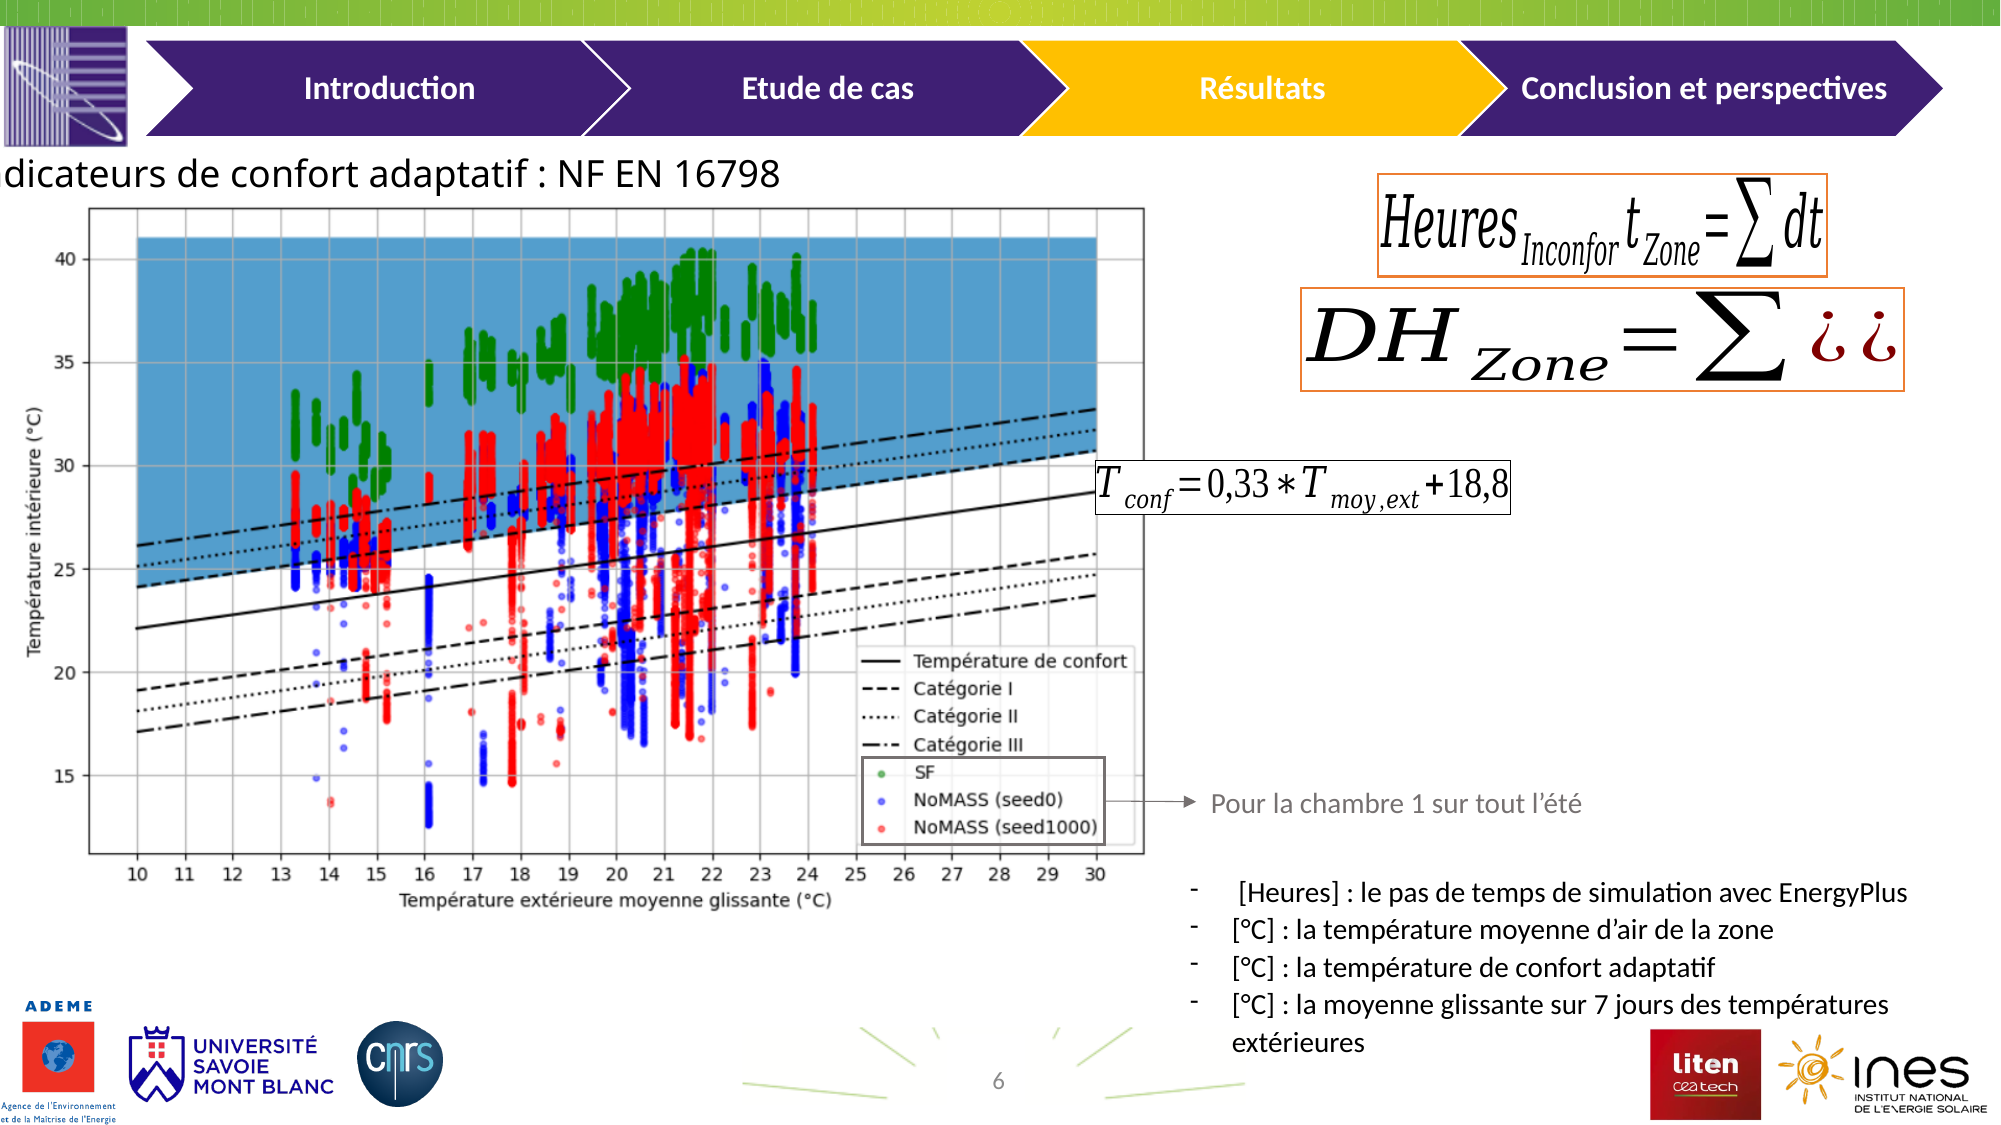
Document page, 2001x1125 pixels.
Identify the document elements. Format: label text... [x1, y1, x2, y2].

picture [710, 1004, 1264, 1105]
picture [1649, 1028, 1763, 1121]
picture [357, 1021, 443, 1107]
text_box Pour la chambre 1 sur tout l’été [1196, 776, 1741, 827]
picture [1254, 1004, 1264, 1012]
picture [15, 203, 1150, 919]
text_box Indicateurs de confort adaptatif : NF EN 16798 [0, 142, 797, 203]
picture [0, 999, 344, 1125]
picture [3, 26, 128, 142]
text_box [142, 39, 1946, 138]
slide_number 6 [955, 1049, 1042, 1110]
picture [1771, 1028, 1994, 1119]
